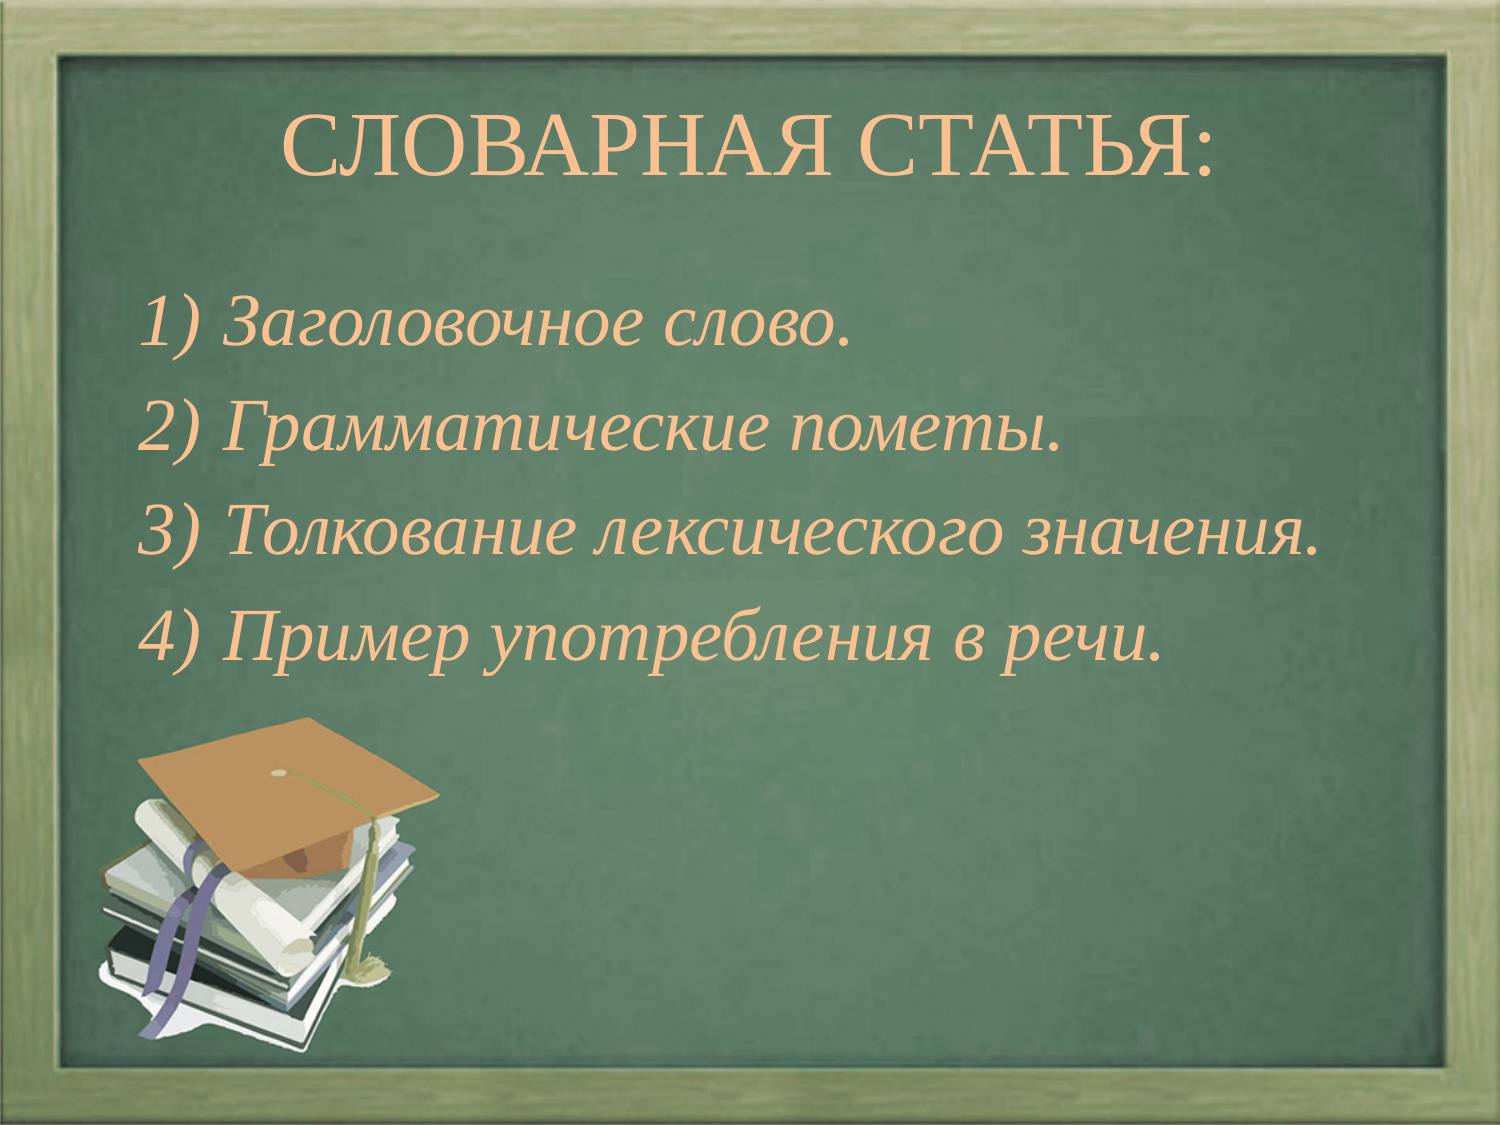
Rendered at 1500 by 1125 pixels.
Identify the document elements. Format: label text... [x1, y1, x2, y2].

picture [0, 0, 1500, 1125]
title СЛОВАРНАЯ СТАТЬЯ: [74, 44, 1426, 233]
list Заголовочное слово. Грамматические пометы. Толкование лексического значения. Пример употребления в речи. [123, 262, 1426, 1006]
